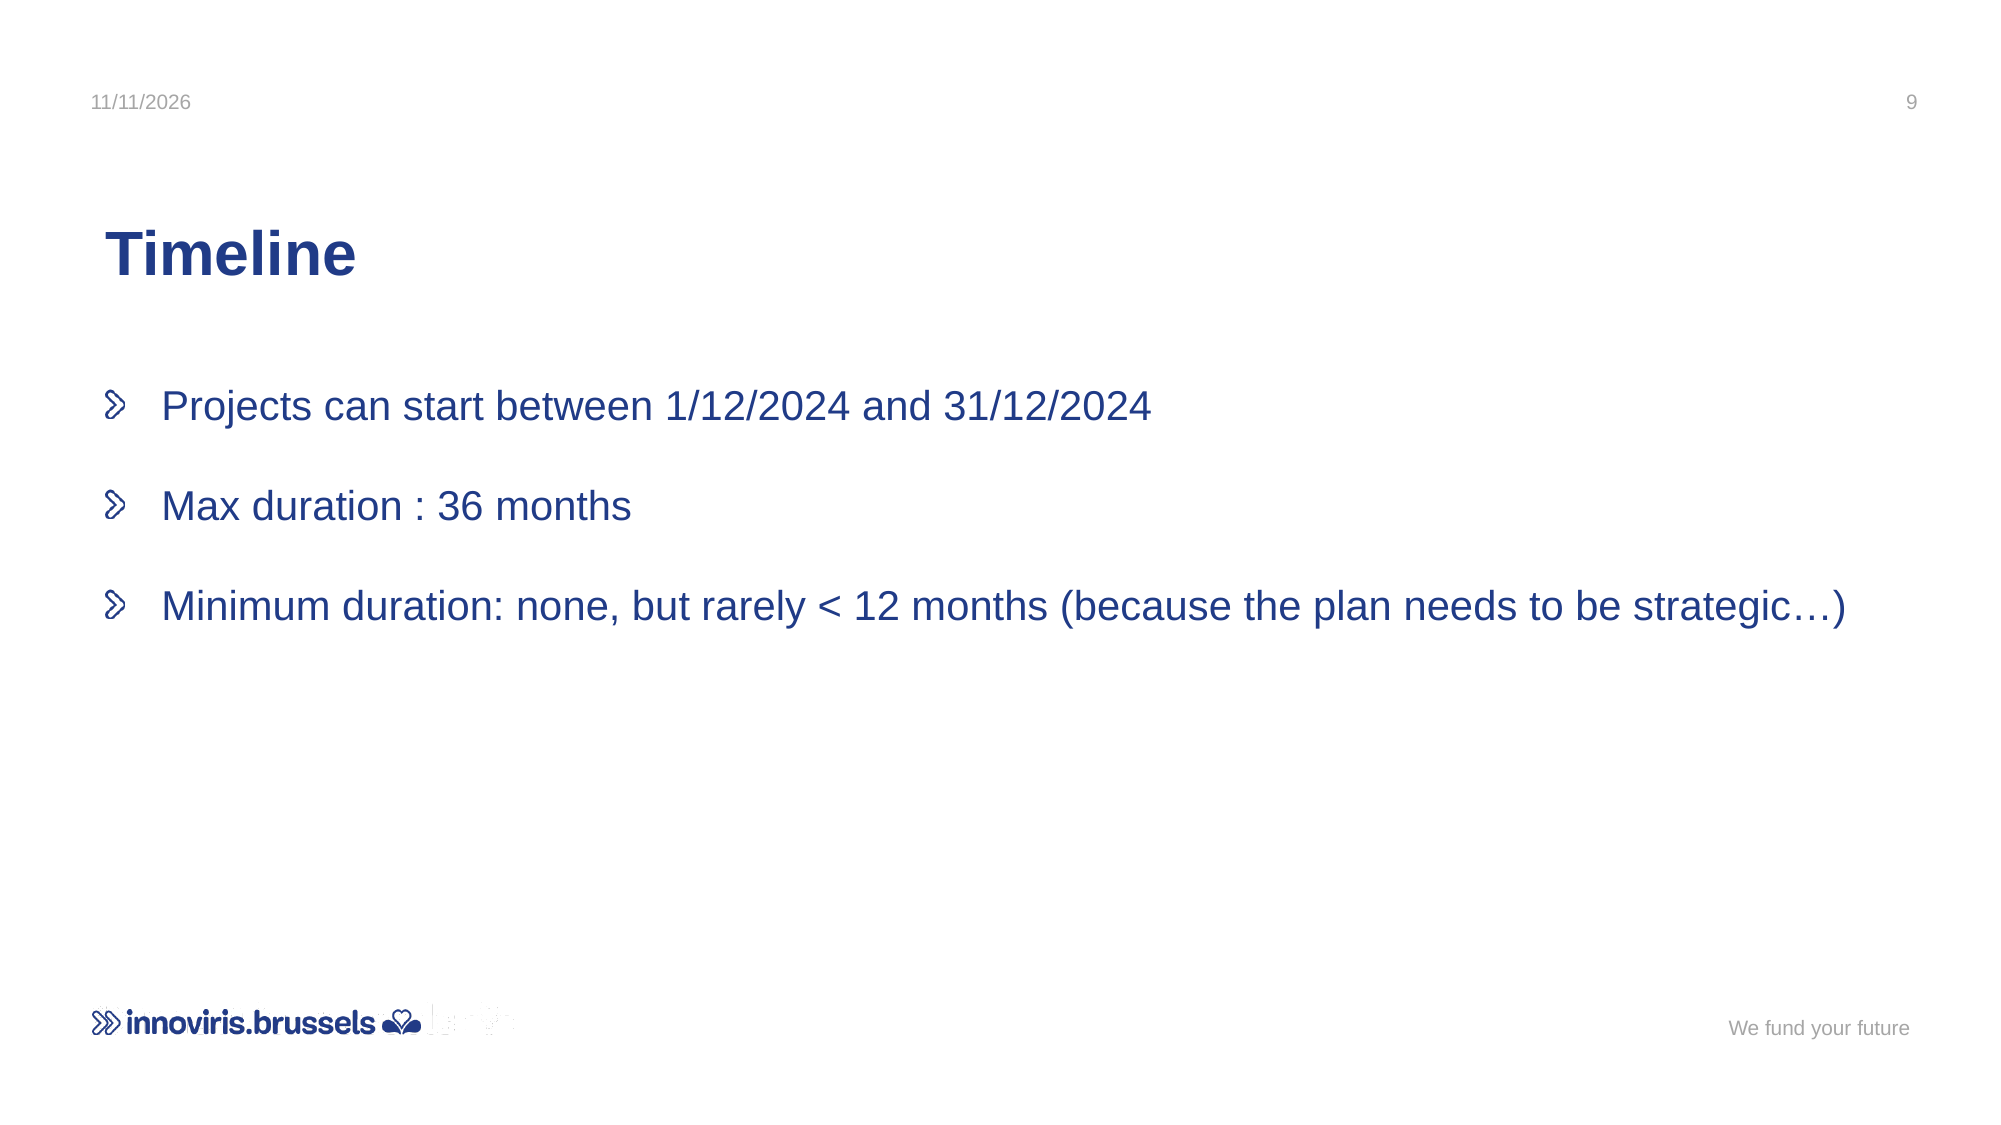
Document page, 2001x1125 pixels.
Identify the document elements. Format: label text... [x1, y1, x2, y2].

footer We fund your future [1250, 996, 1926, 1057]
picture [105, 389, 125, 419]
picture [105, 489, 125, 519]
list Timeline [90, 205, 1910, 297]
slide_number 9 [1482, 70, 1933, 131]
list Projects can start between 1/12/2024 and 31/12/2024 Max duration : 36 months Minimum duration: none, but rarely < 12 months (because the plan needs to be strategic…) [90, 371, 1910, 690]
picture [90, 1002, 514, 1035]
picture [105, 589, 125, 619]
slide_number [75, 70, 526, 131]
